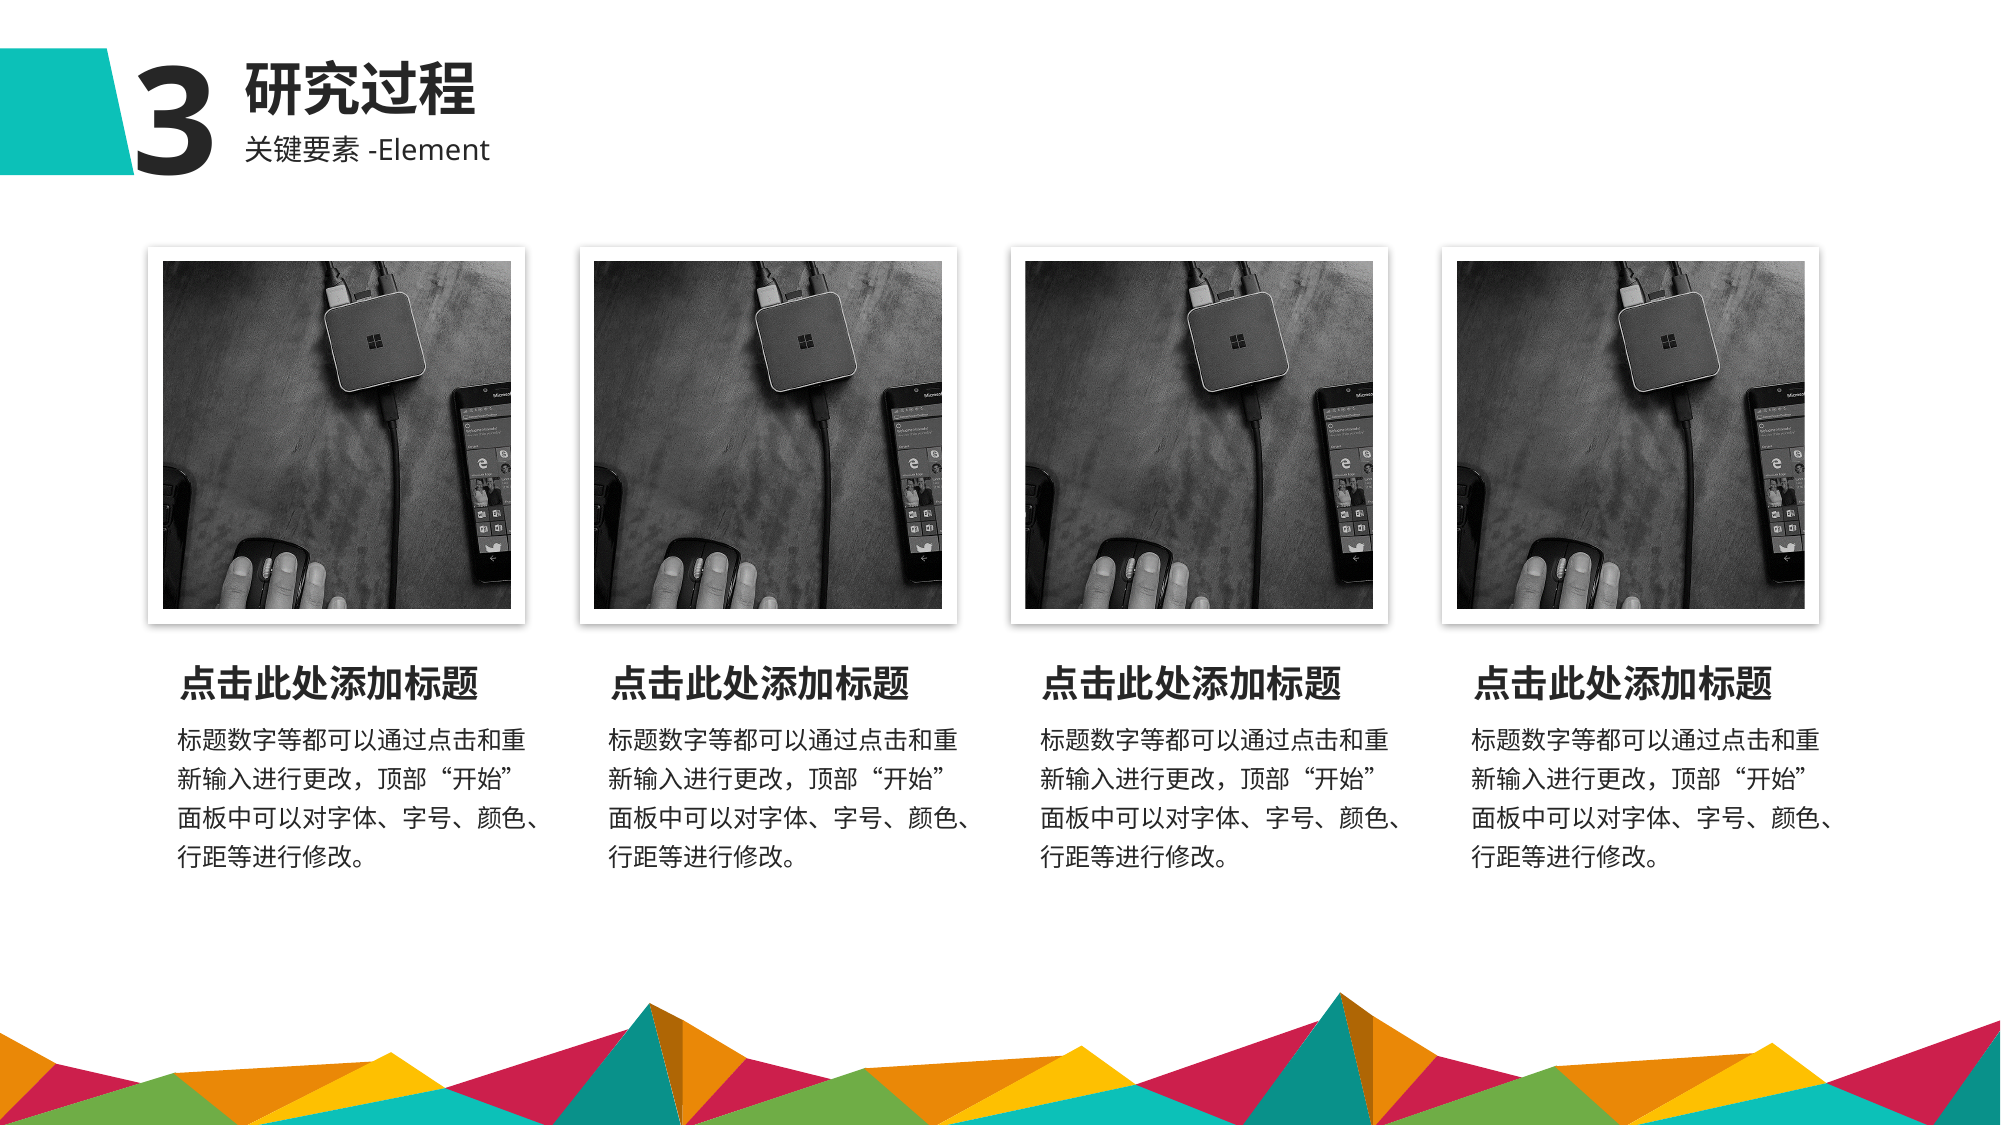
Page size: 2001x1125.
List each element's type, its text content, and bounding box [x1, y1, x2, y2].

list 研究过程 [229, 53, 748, 128]
picture [1025, 261, 1374, 610]
picture [1456, 261, 1805, 610]
picture [162, 261, 511, 610]
picture [594, 261, 943, 610]
text_box 点击此处添加标题 [1027, 639, 1357, 713]
text_box 标题数字等都可以通过点击和重新输入进行更改，顶部“开始”面板中可以对字体、字号、颜色、行距等进行修改。 [1456, 708, 1859, 879]
text_box 标题数字等都可以通过点击和重新输入进行更改，顶部“开始”面板中可以对字体、字号、颜色、行距等进行修改。 [594, 708, 996, 879]
text_box 点击此处添加标题 [595, 639, 926, 713]
text_box 标题数字等都可以通过点击和重新输入进行更改，顶部“开始”面板中可以对字体、字号、颜色、行距等进行修改。 [1025, 708, 1427, 879]
list 3 [118, 37, 230, 186]
text_box 点击此处添加标题 [164, 639, 495, 713]
text_box 标题数字等都可以通过点击和重新输入进行更改，顶部“开始”面板中可以对字体、字号、颜色、行距等进行修改。 [162, 708, 565, 879]
list 关键要素-Element [229, 128, 748, 186]
text_box 点击此处添加标题 [1458, 639, 1789, 713]
